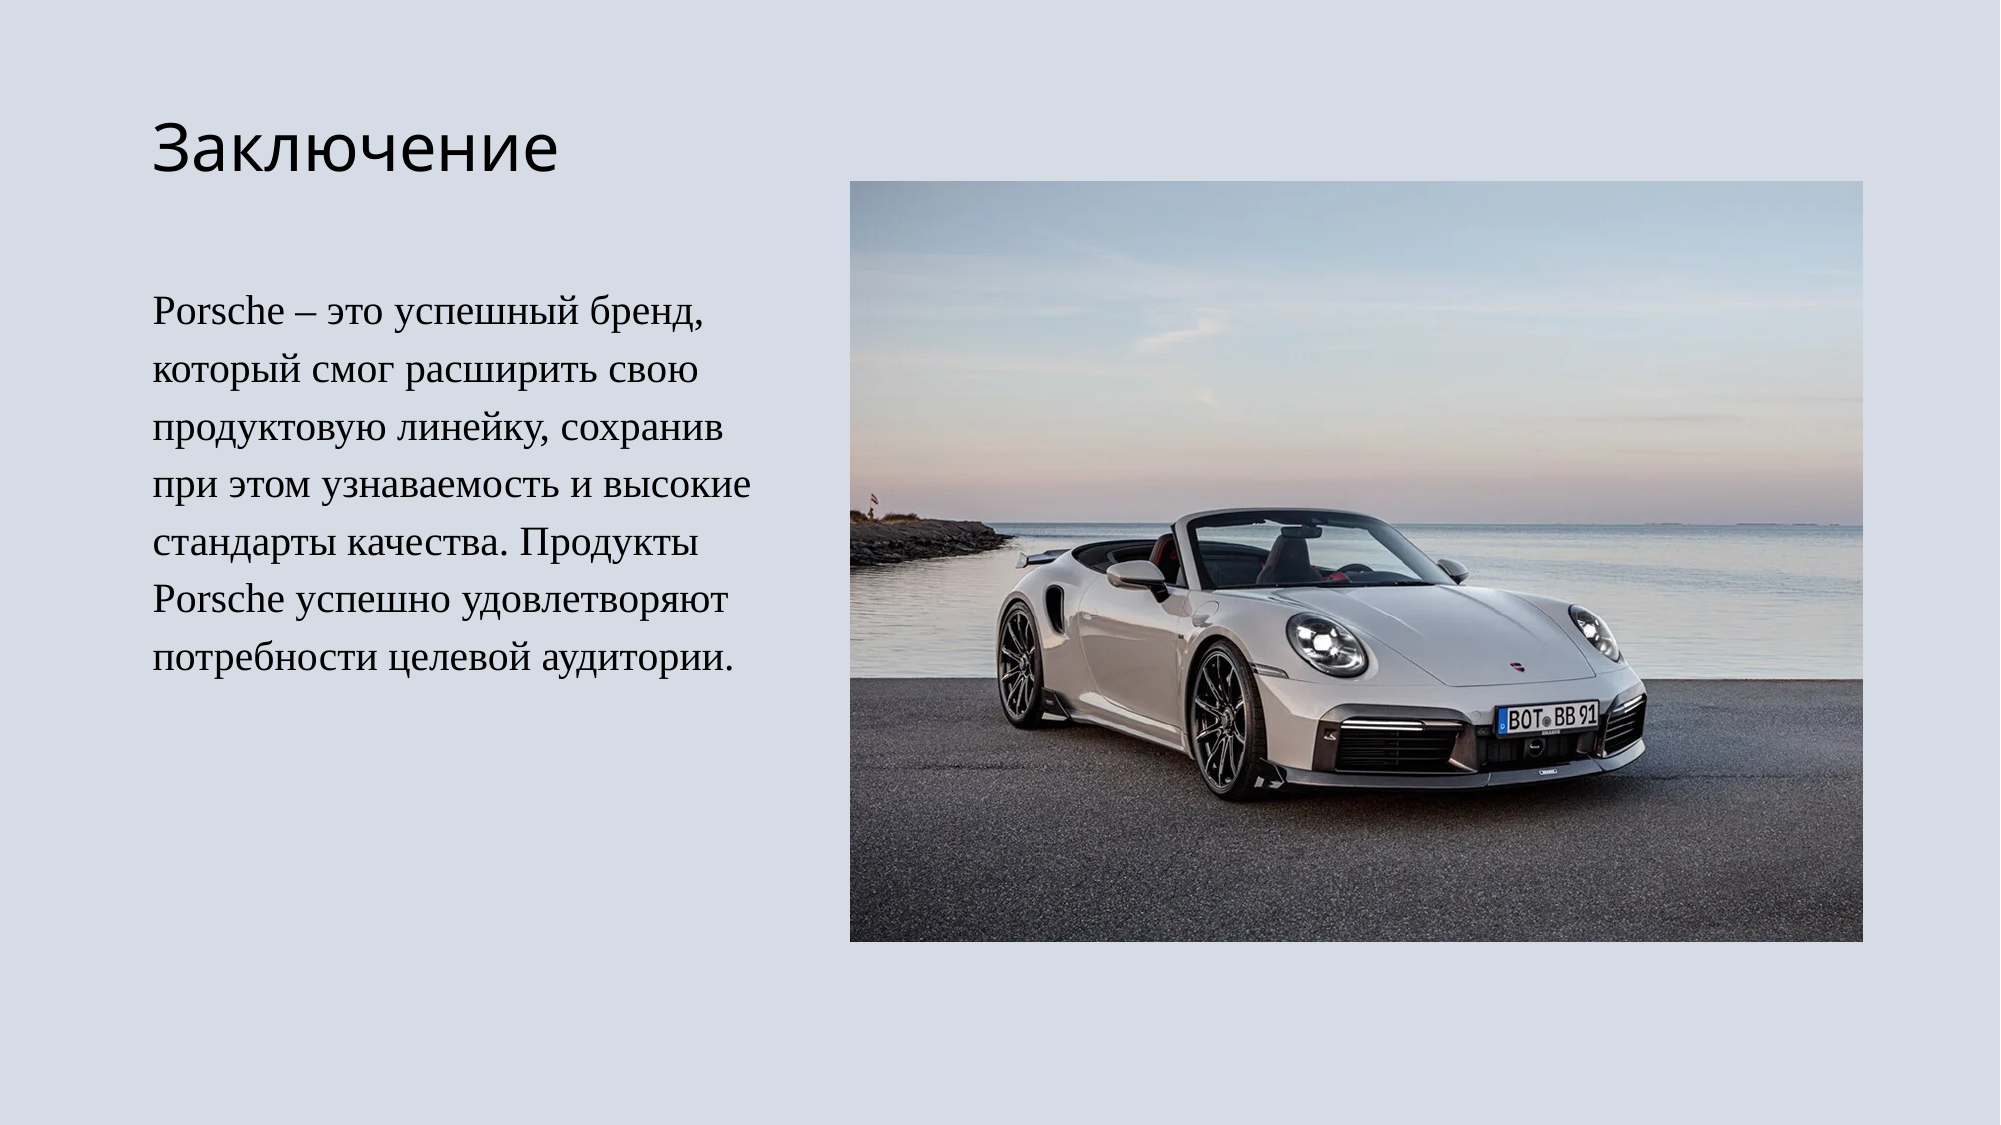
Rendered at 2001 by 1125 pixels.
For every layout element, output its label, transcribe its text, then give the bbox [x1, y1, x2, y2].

list Porsche – это успешный бренд, который смог расширить свою продуктовую линейку, сохранив при этом узнаваемость и высокие стандарты качества. Продукты Porsche успешно удовлетворяют потребности целевой аудитории. [137, 268, 783, 963]
title Заключение [137, 75, 783, 194]
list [850, 181, 1863, 942]
